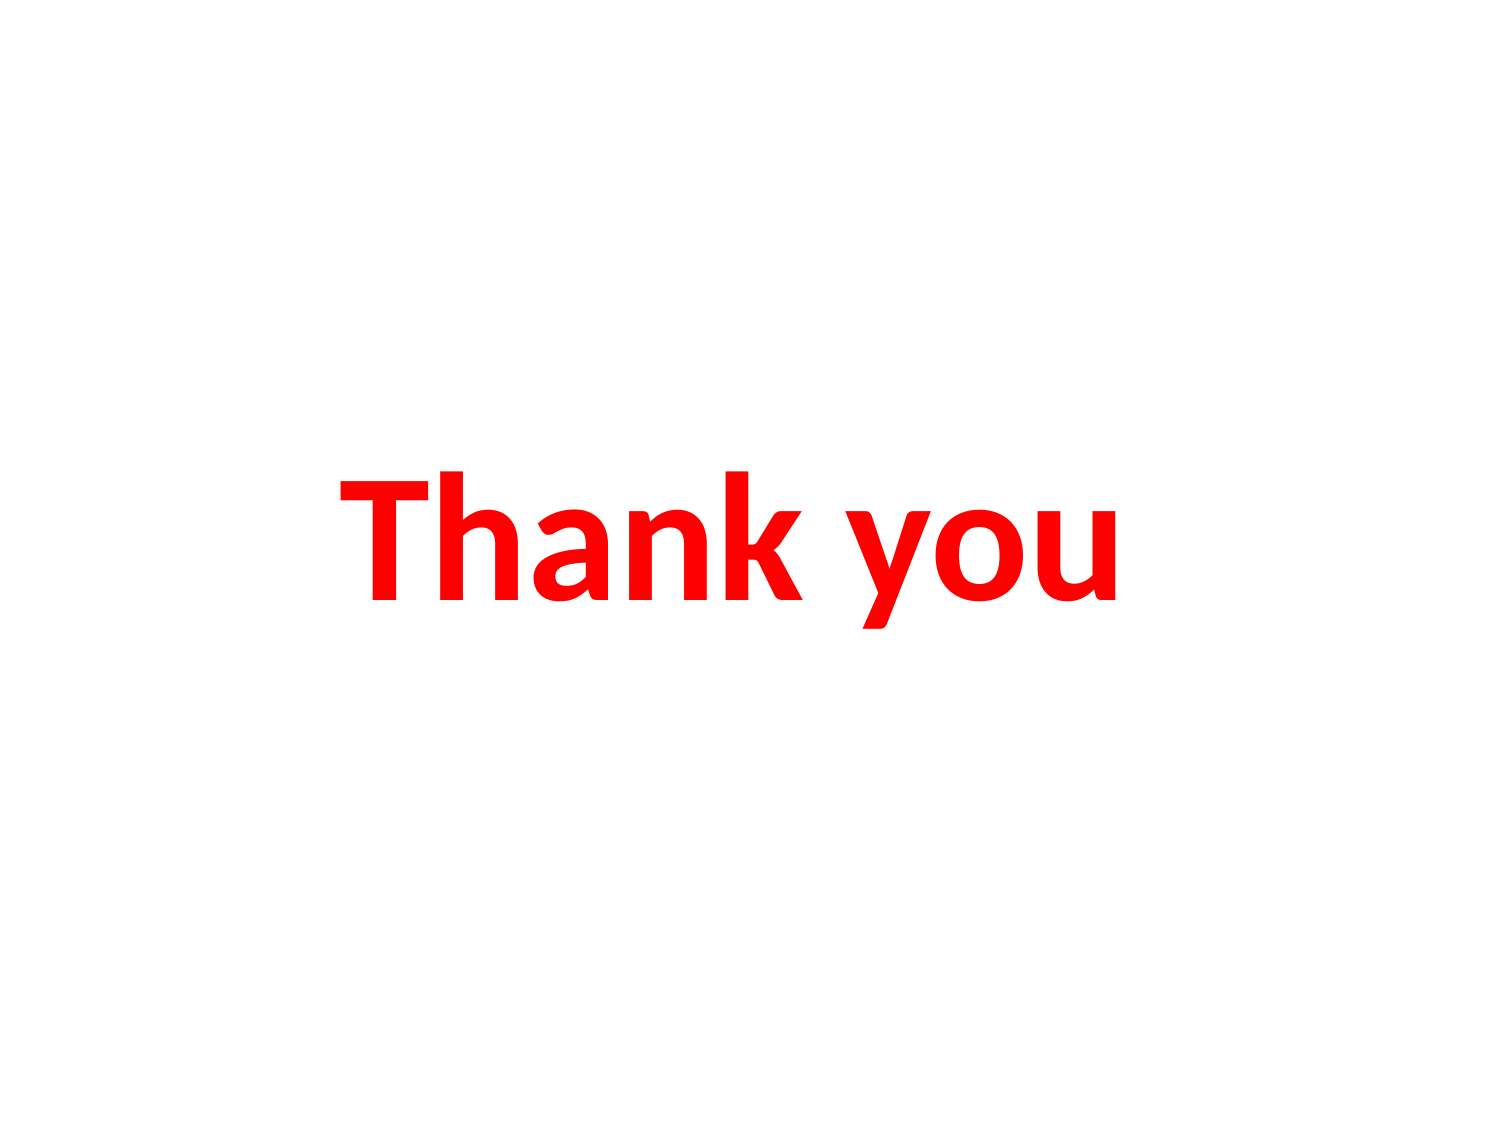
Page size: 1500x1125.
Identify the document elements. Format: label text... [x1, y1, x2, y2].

title Thank you [58, 433, 1409, 622]
